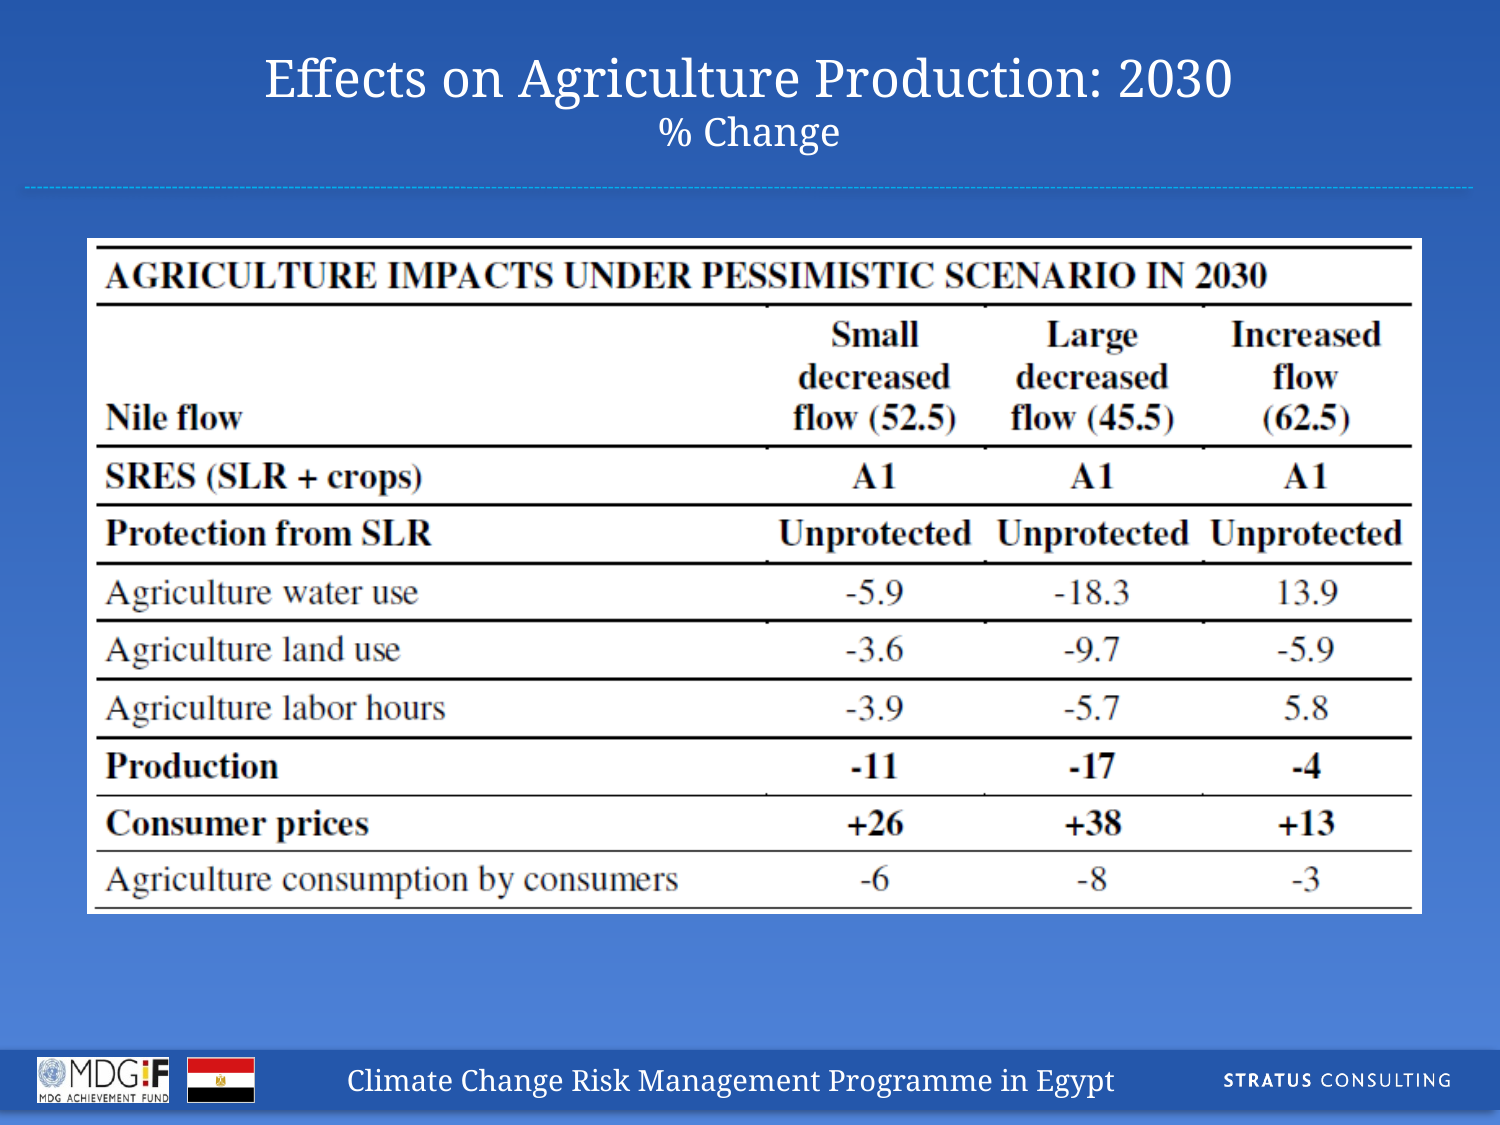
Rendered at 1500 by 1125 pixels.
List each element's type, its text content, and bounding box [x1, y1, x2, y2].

picture [187, 1057, 255, 1103]
title Effects on Agriculture Production: 2030 % Change [49, 37, 1450, 162]
picture [87, 237, 1422, 914]
picture [37, 1057, 169, 1103]
picture [1224, 1073, 1450, 1087]
